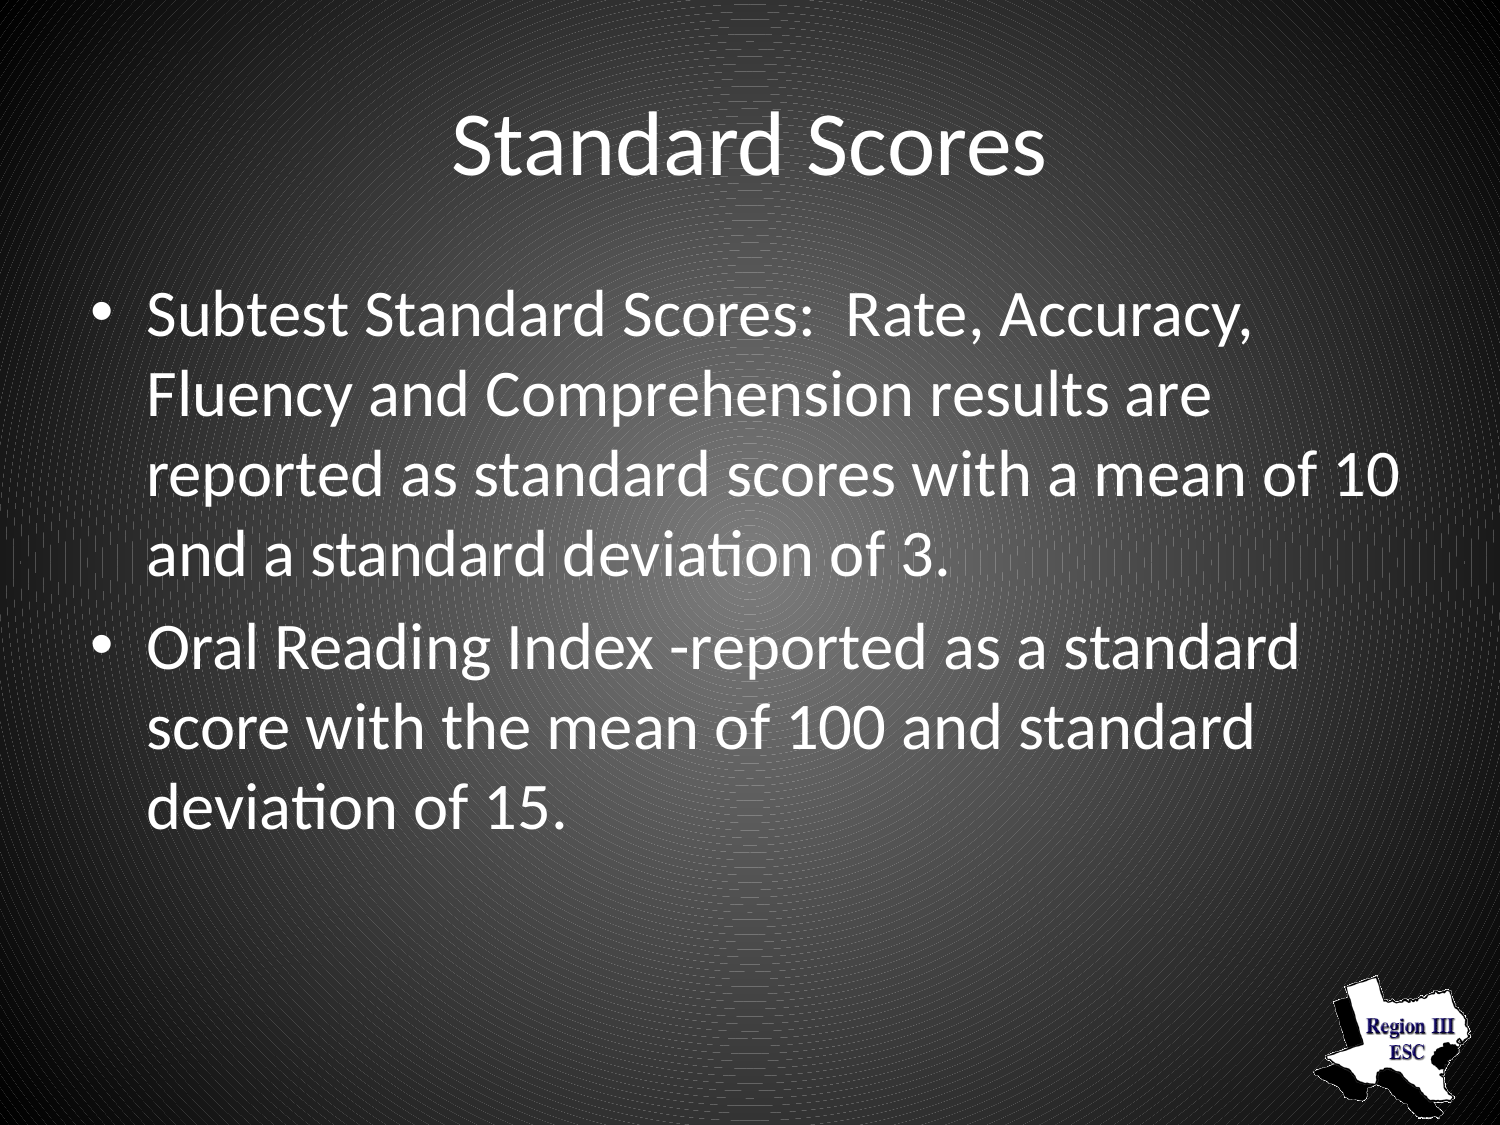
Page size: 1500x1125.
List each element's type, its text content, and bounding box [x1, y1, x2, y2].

title Standard Scores [75, 45, 1425, 233]
list Subtest Standard Scores: Rate, Accuracy, Fluency and Comprehension results are reported as standard scores with a mean of 10 and a standard deviation of 3. Oral Reading Index -reported as a standard score with the mean of 100 and standard deviation of 15. [75, 262, 1425, 1005]
footer [512, 1042, 988, 1103]
picture [1312, 974, 1472, 1120]
